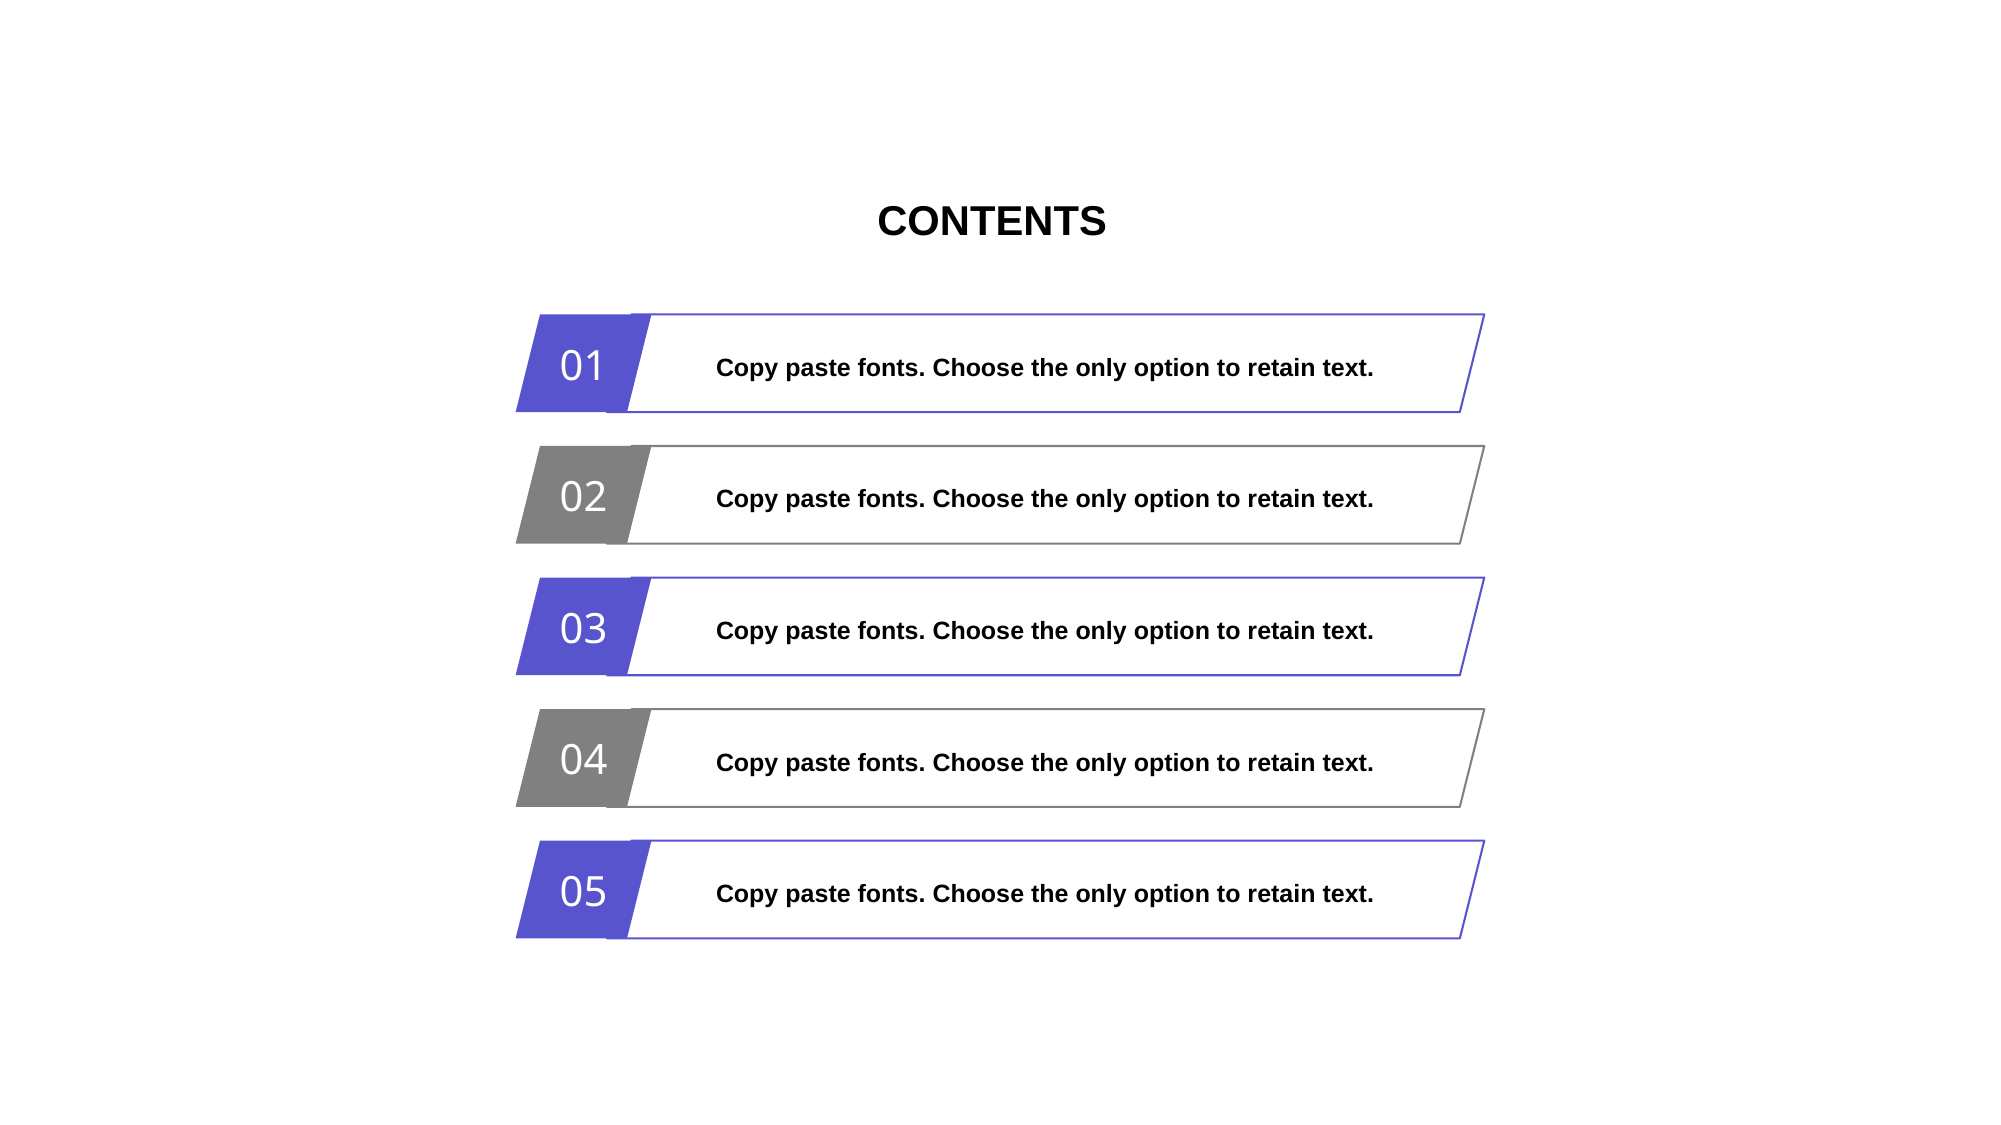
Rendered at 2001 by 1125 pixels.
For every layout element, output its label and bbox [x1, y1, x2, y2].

text_box [515, 184, 1485, 939]
